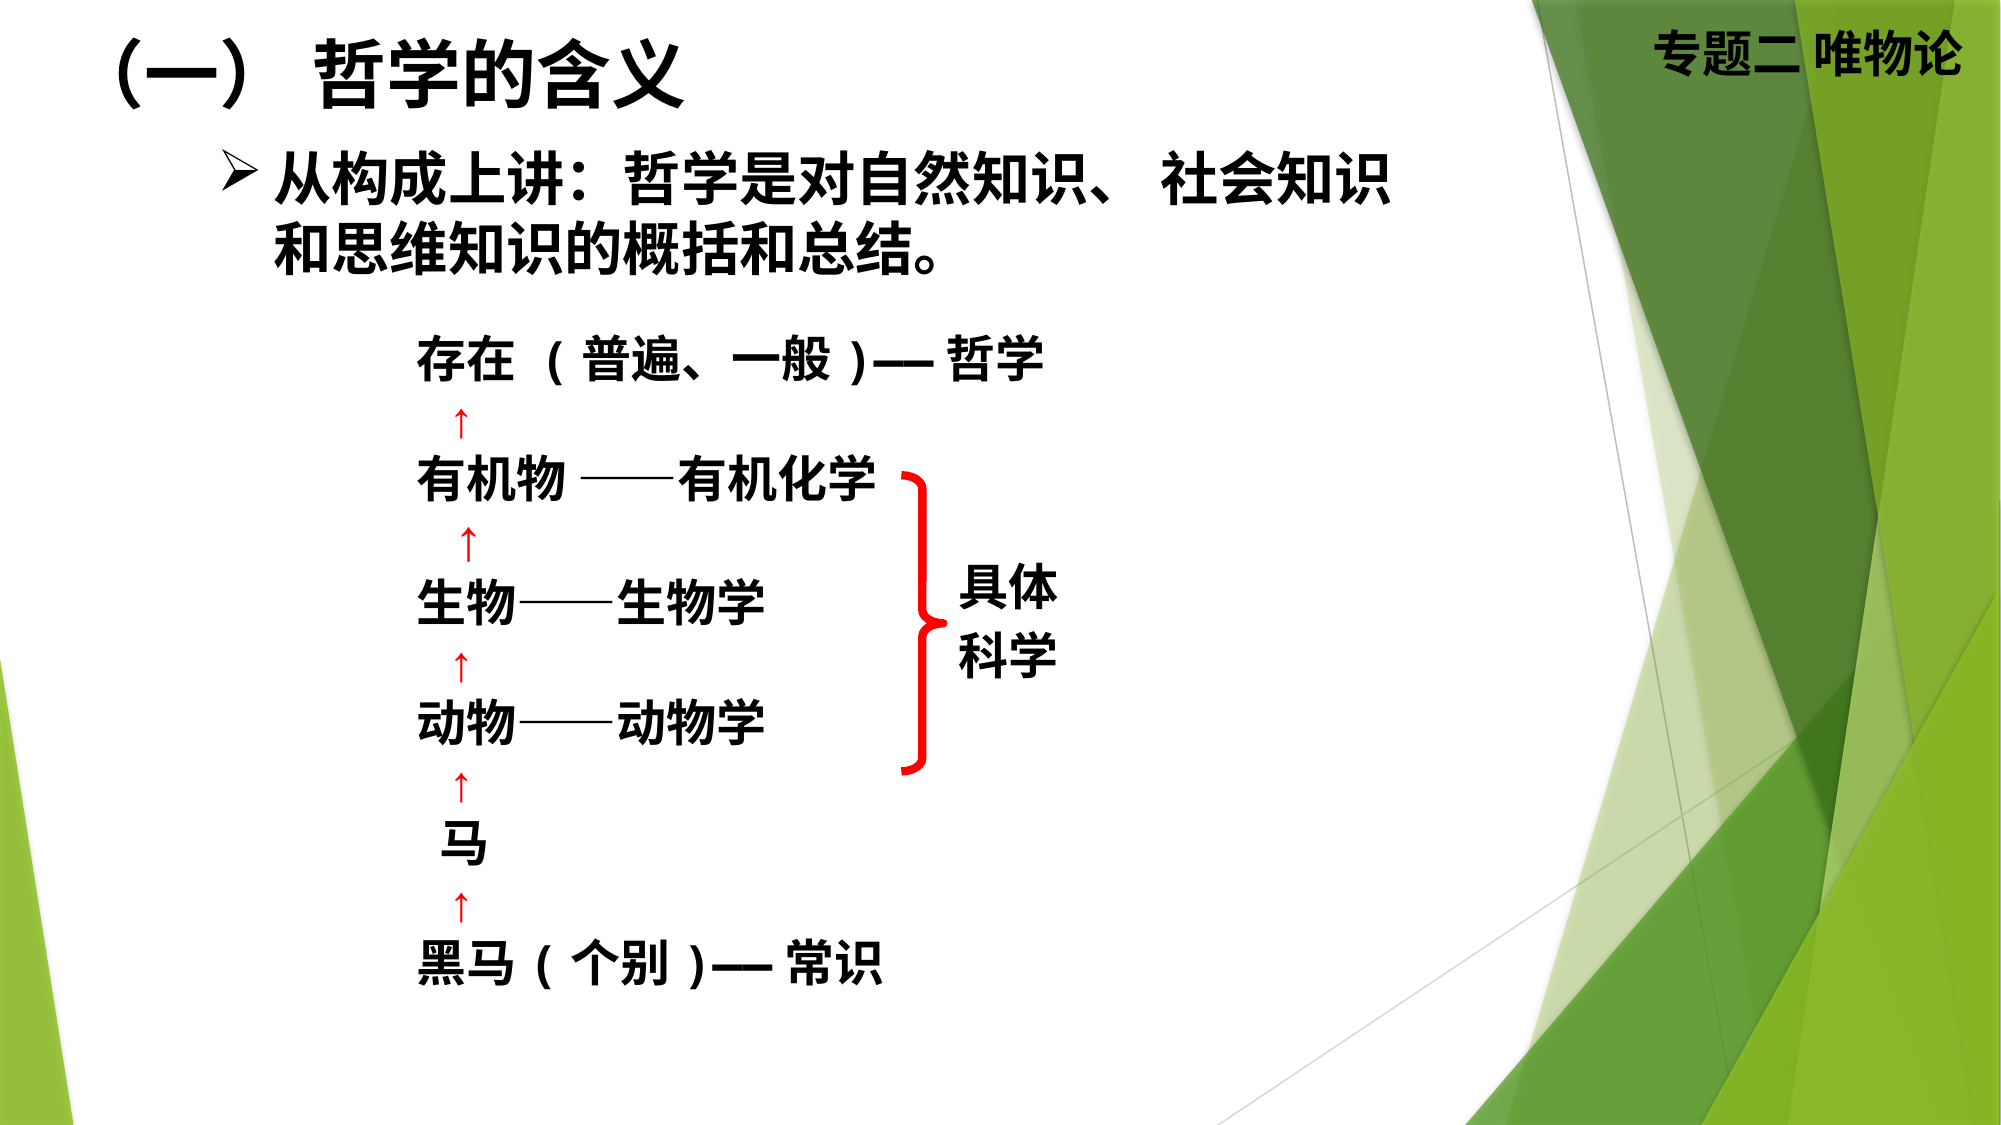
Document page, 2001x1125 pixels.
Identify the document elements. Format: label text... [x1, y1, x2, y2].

text_box ↑ 生物——生物学 ↑ 动物——动物学 ↑ 马 ↑ 黑马(个别)——常识 [380, 494, 1092, 999]
text_box （一） 哲学的含义 [54, 20, 1120, 125]
text_box [901, 475, 943, 772]
text_box 从构成上讲：哲学是对自然知识、 社会知识和思维知识的概括和总结。 [202, 134, 1457, 290]
text_box 具体 科学 [943, 564, 1176, 692]
text_box 存在 (普遍、一般)——哲学 ↑ 有机物 ——有机化学 [380, 320, 1090, 494]
